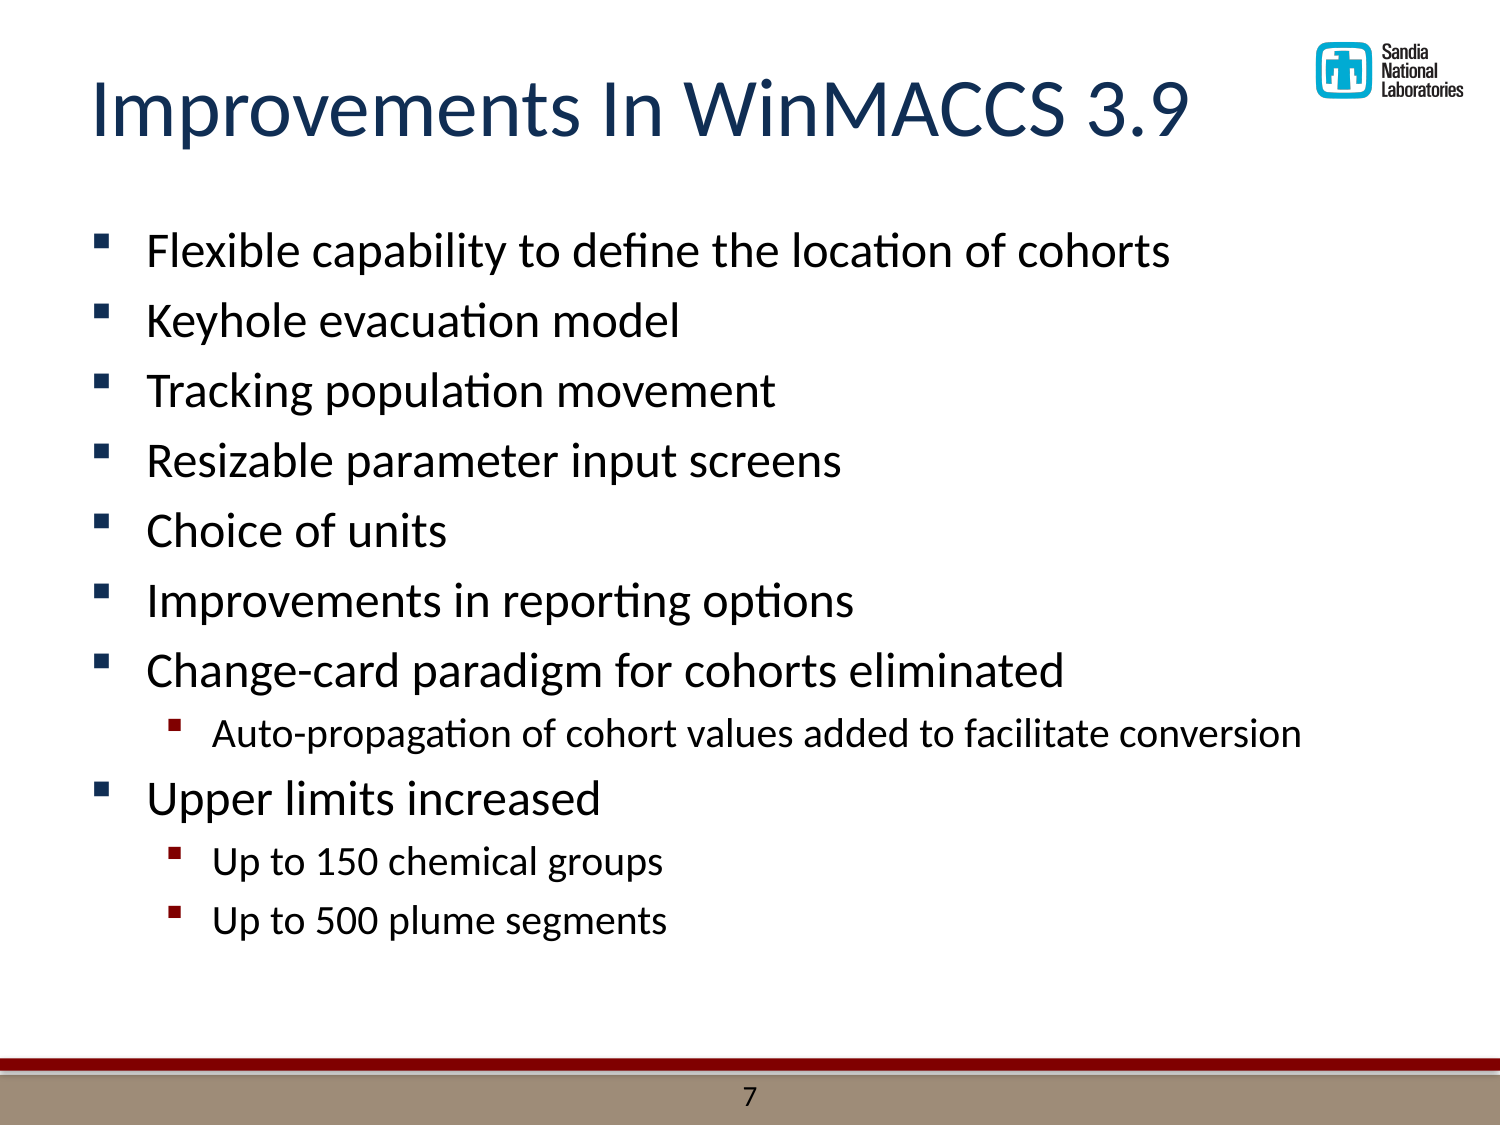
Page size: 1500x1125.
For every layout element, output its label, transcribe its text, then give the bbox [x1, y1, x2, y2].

picture [1426, 37, 1467, 105]
footer 7 [512, 1069, 988, 1117]
title Improvements In WinMACCS 3.9 [74, 21, 1426, 186]
list Flexible capability to define the location of cohorts Keyhole evacuation model Tracking population movement Resizable parameter input screens Choice of units Improvements in reporting options Change-card paradigm for cohorts eliminated Auto-propagation of cohort values added to facilitate conversion Upper limits increased Up to 150 chemical groups Up to 500 plume segments [74, 209, 1426, 1006]
